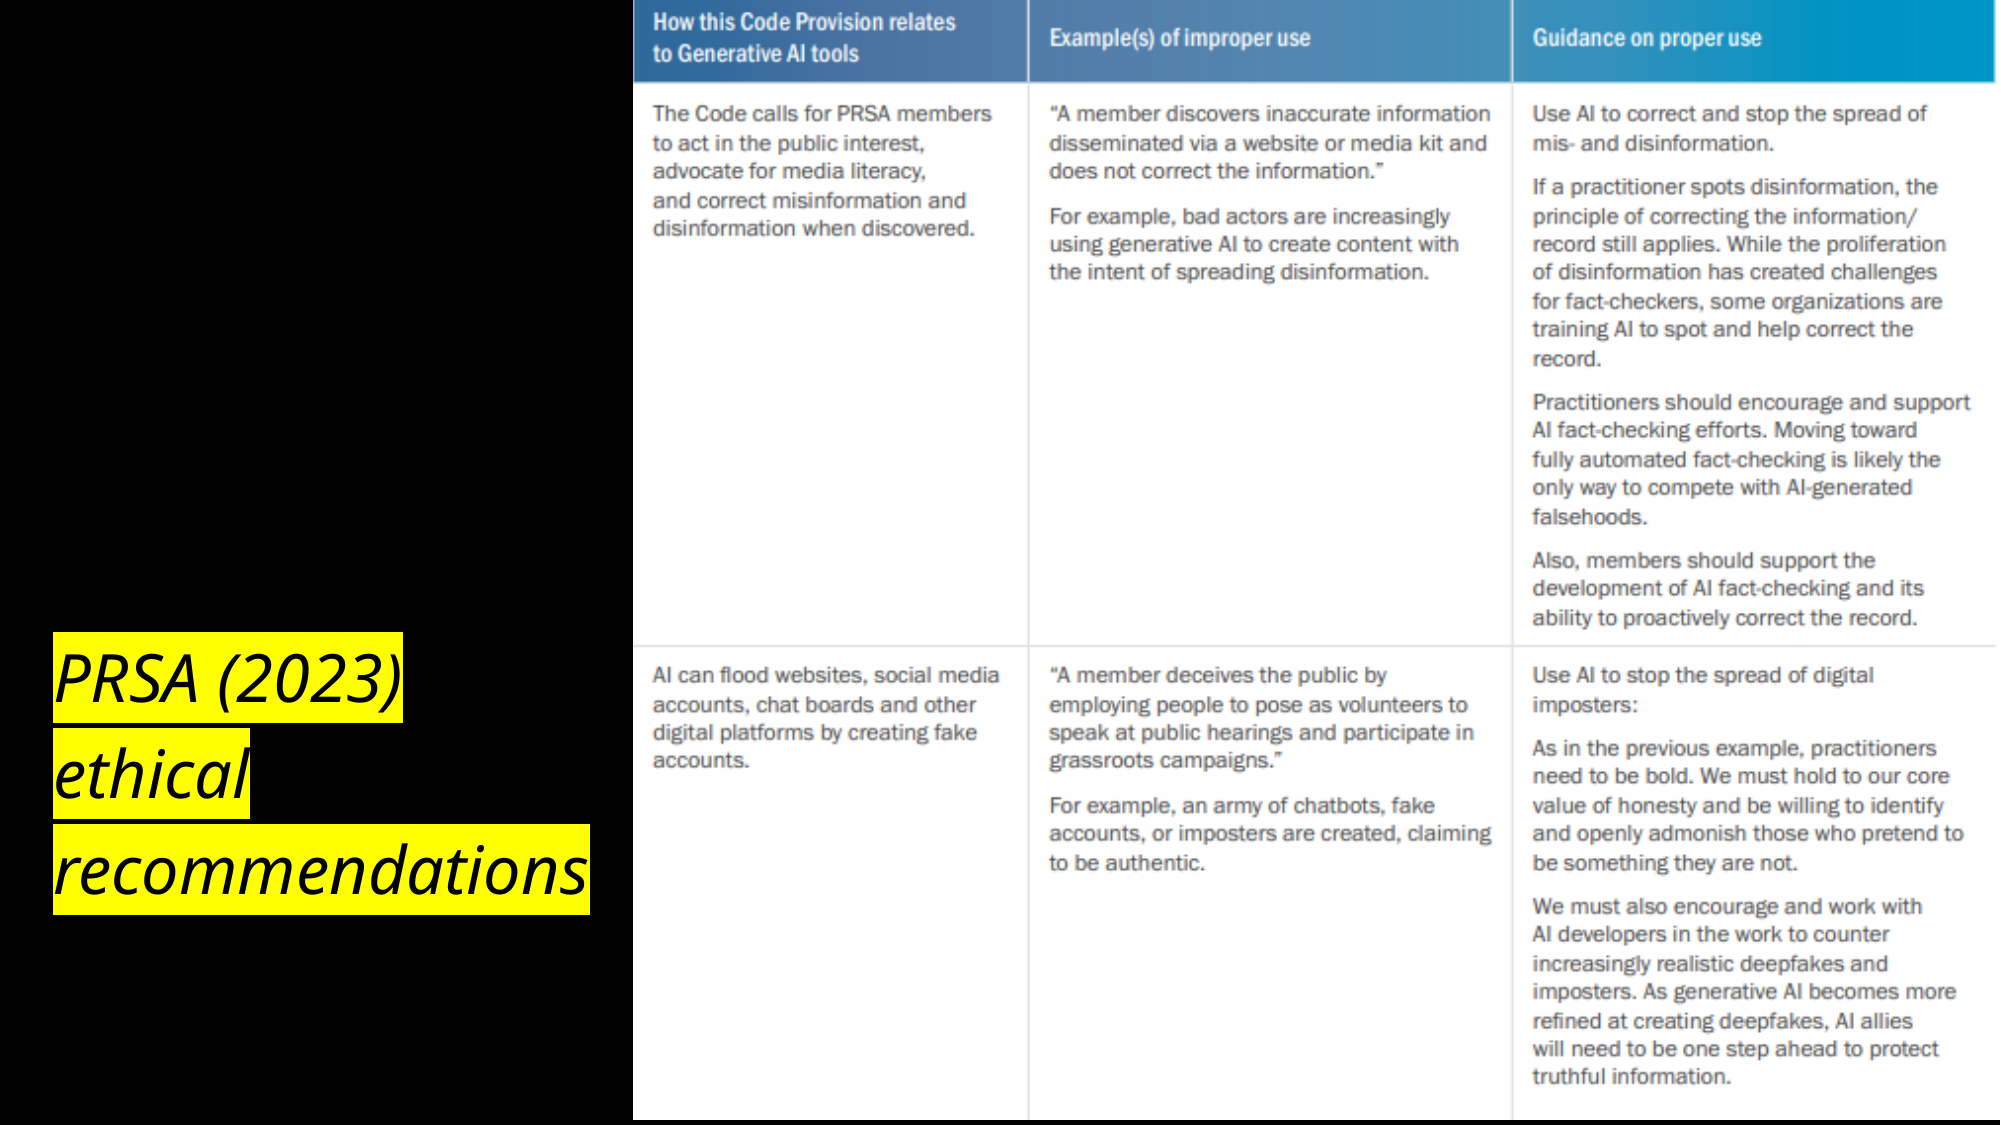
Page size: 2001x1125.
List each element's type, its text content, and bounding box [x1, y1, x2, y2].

title PRSA (2023) ethical recommendations [38, 115, 607, 916]
picture [633, 0, 2000, 1120]
